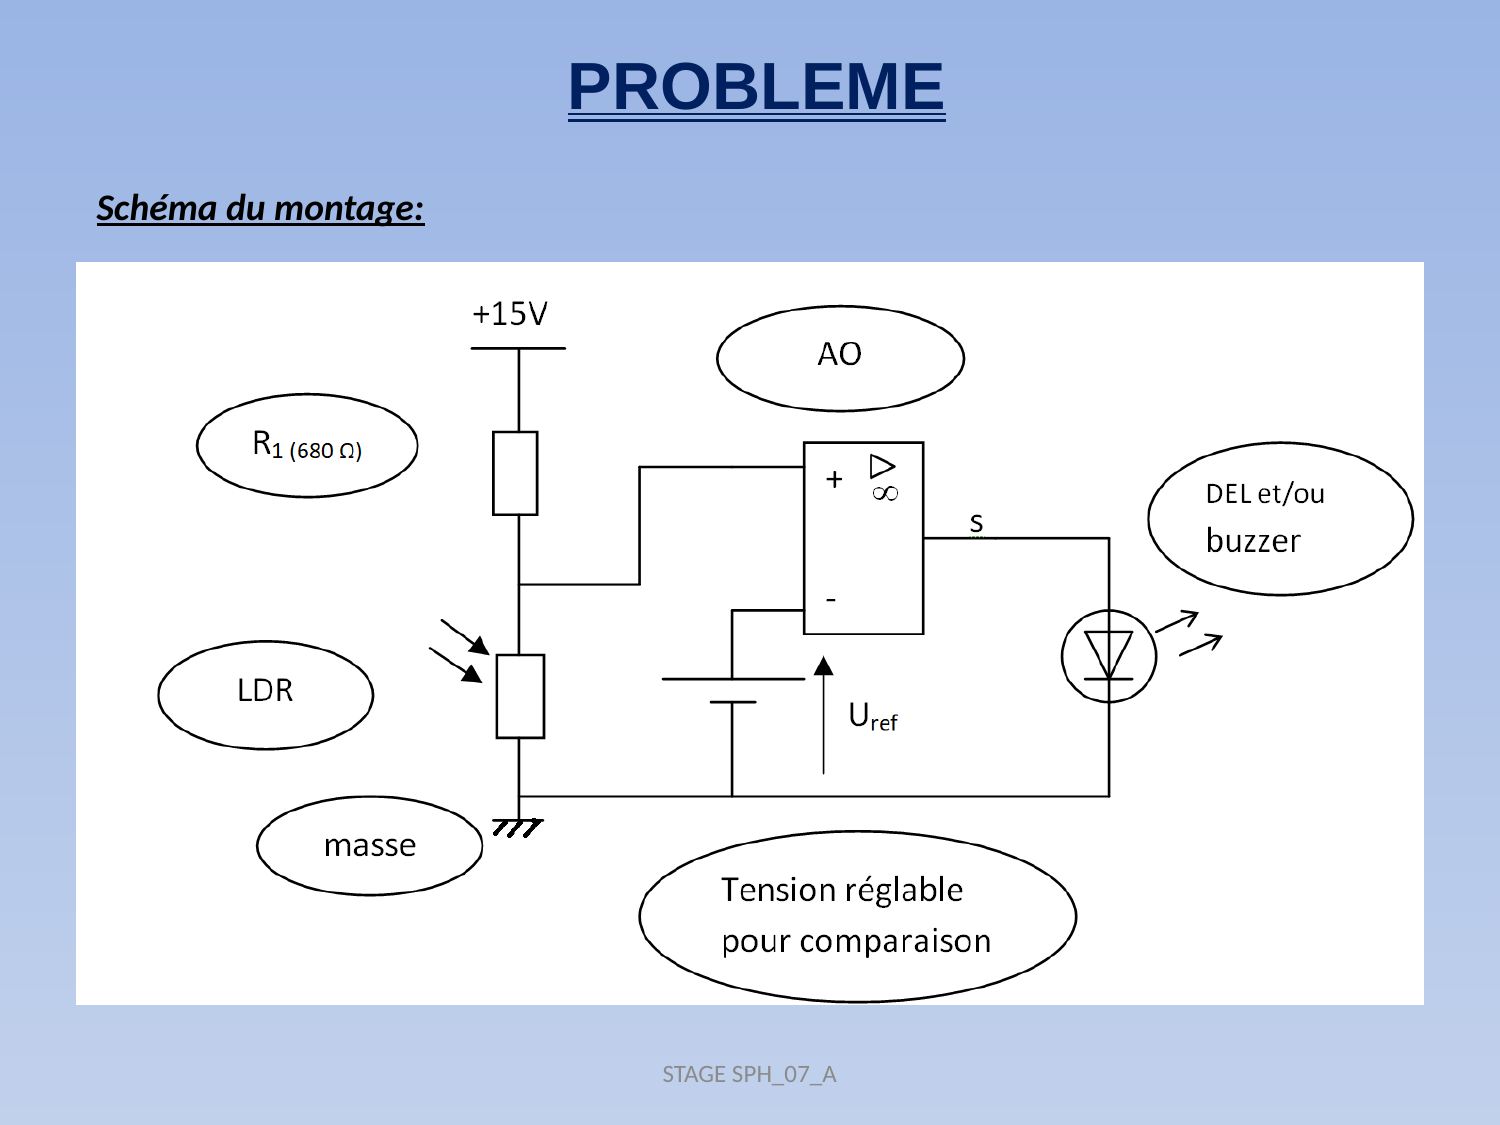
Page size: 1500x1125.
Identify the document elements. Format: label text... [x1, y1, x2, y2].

footer STAGE SPH_07_A [512, 1042, 988, 1103]
text_box Schéma du montage: [81, 175, 1334, 260]
title PROBLEME [82, 0, 1432, 185]
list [76, 262, 1424, 1006]
